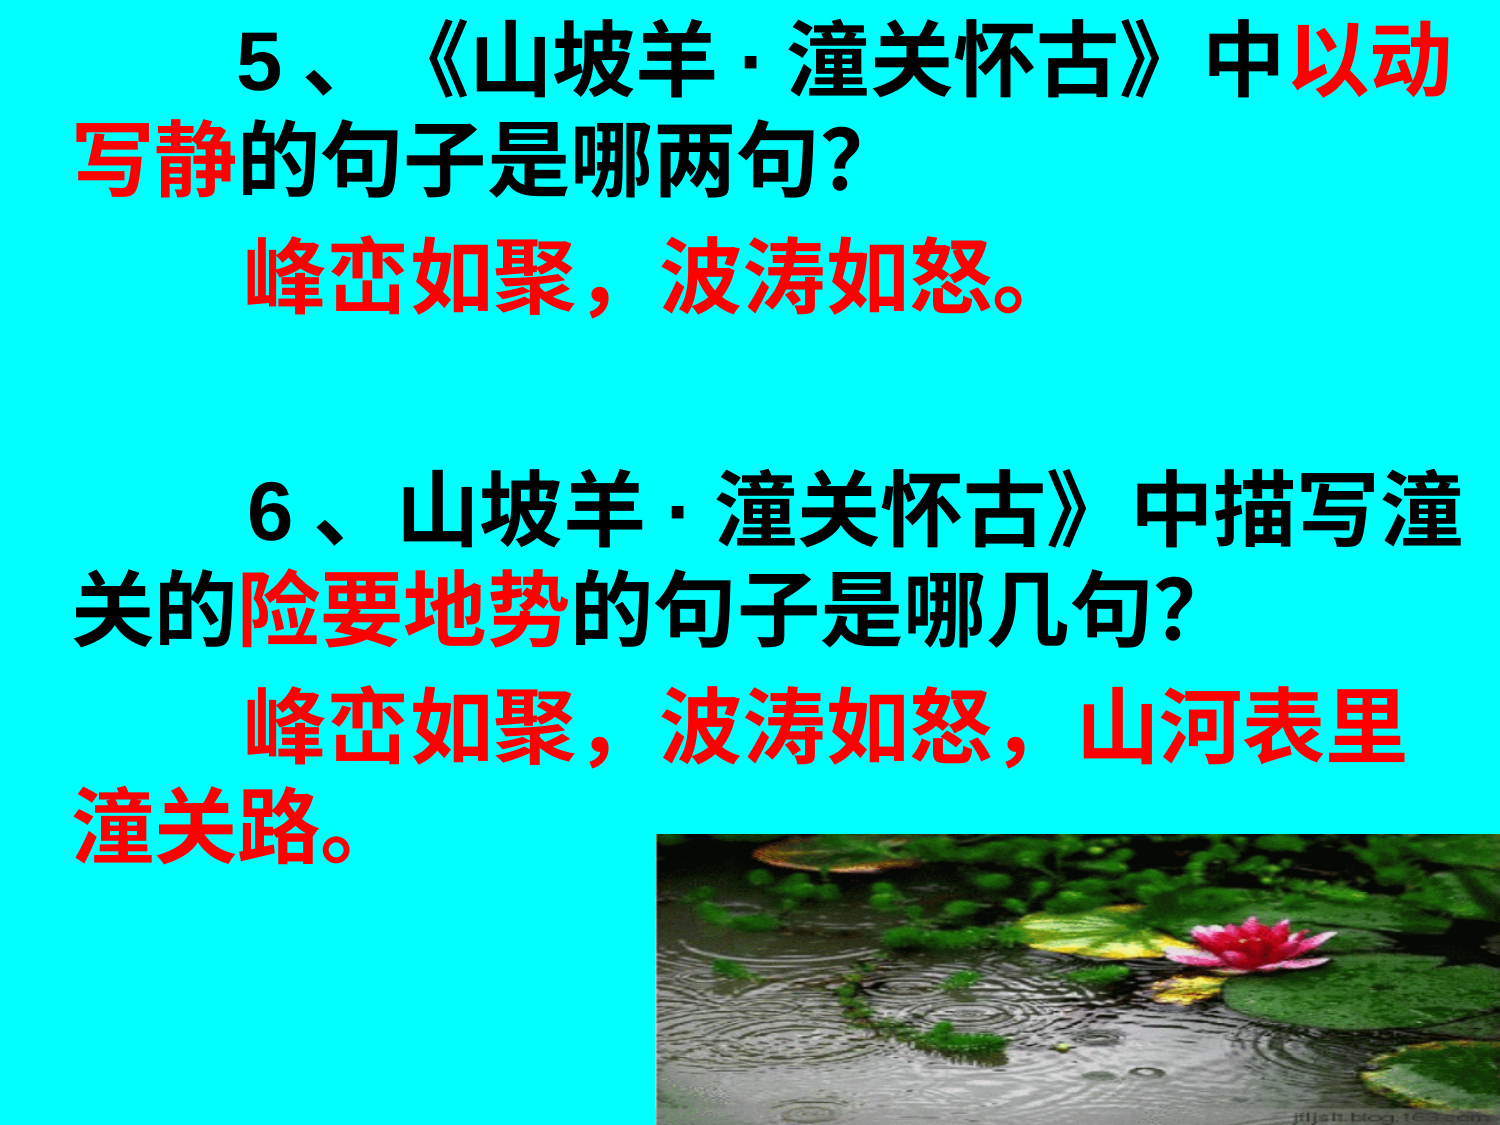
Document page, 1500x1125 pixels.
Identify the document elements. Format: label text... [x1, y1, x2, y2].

picture [655, 834, 1500, 1125]
list 5、《山坡羊·潼关怀古》中以动写静的句子是哪两句？ 峰峦如聚，波涛如怒。 6、山坡羊·潼关怀古》中描写潼关的险要地势的句子是哪几句？ 峰峦如聚，波涛如怒，山河表里潼关路。 [0, 0, 1500, 1125]
